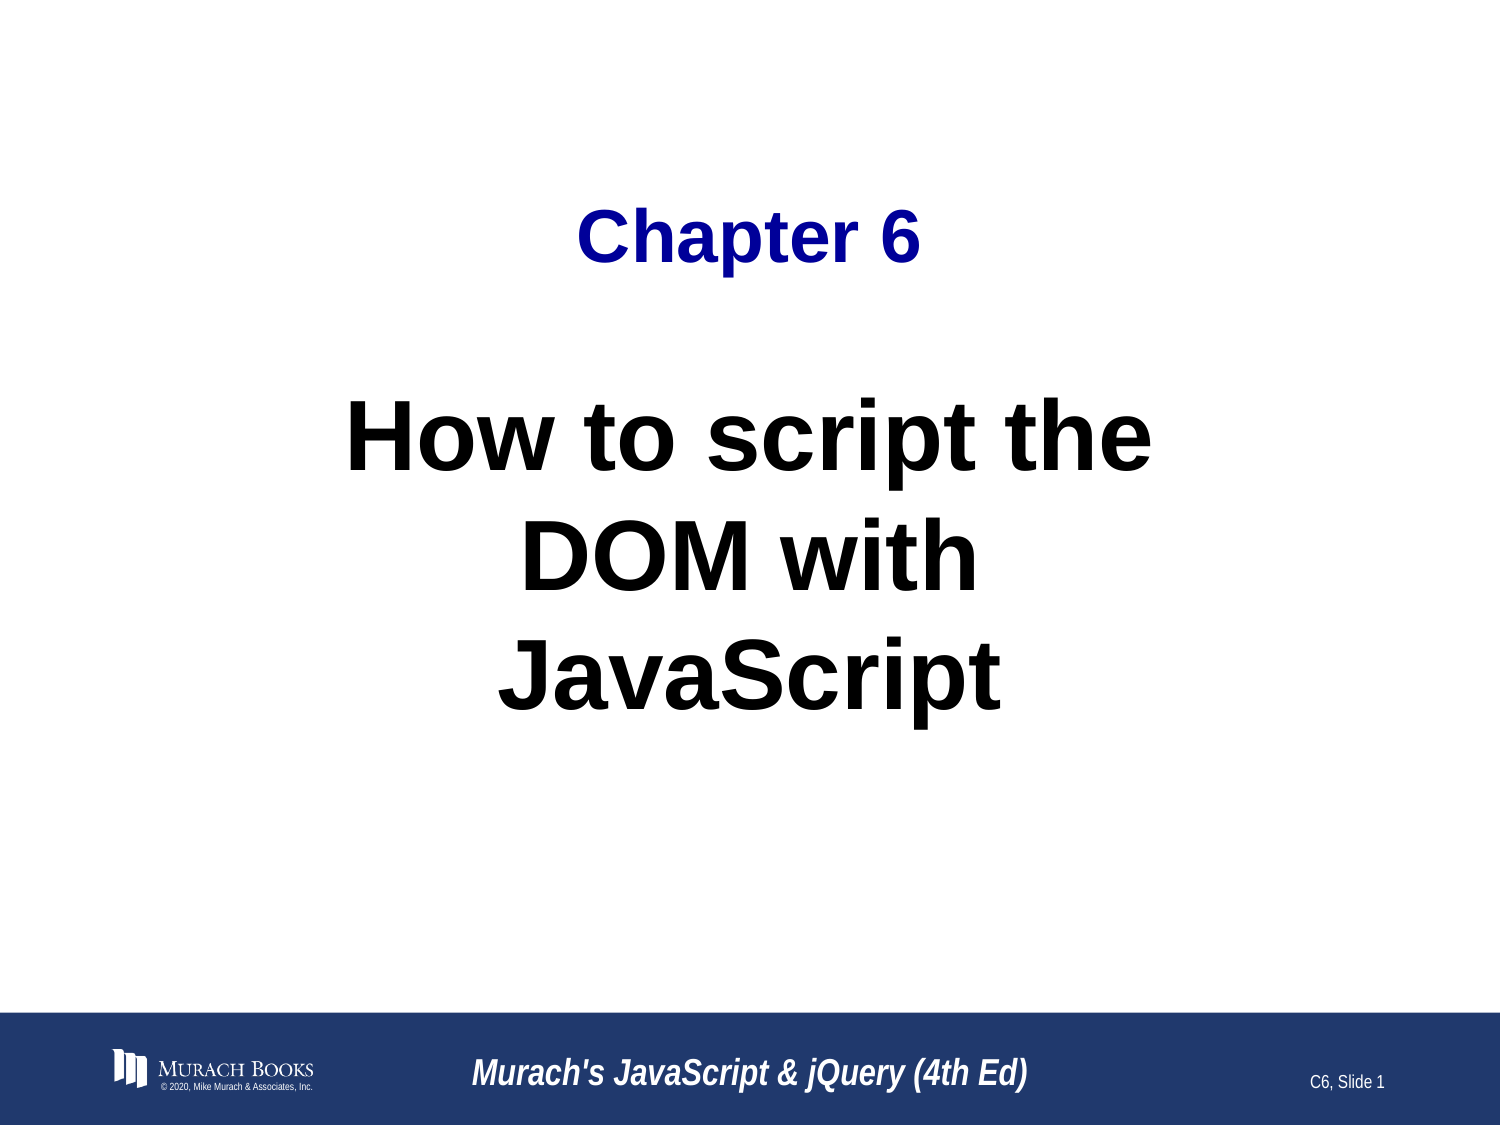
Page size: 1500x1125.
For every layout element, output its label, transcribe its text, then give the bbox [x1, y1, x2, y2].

slide_number Murach's JavaScript & jQuery (4th Ed) [463, 1025, 1050, 1100]
list How to script the DOM with JavaScript [312, 362, 1188, 850]
footer © 2020, Mike Murach & Associates, Inc. [12, 1025, 463, 1100]
title Chapter 6 [112, 187, 1388, 279]
slide_number C6, Slide 1 [1087, 1025, 1400, 1100]
